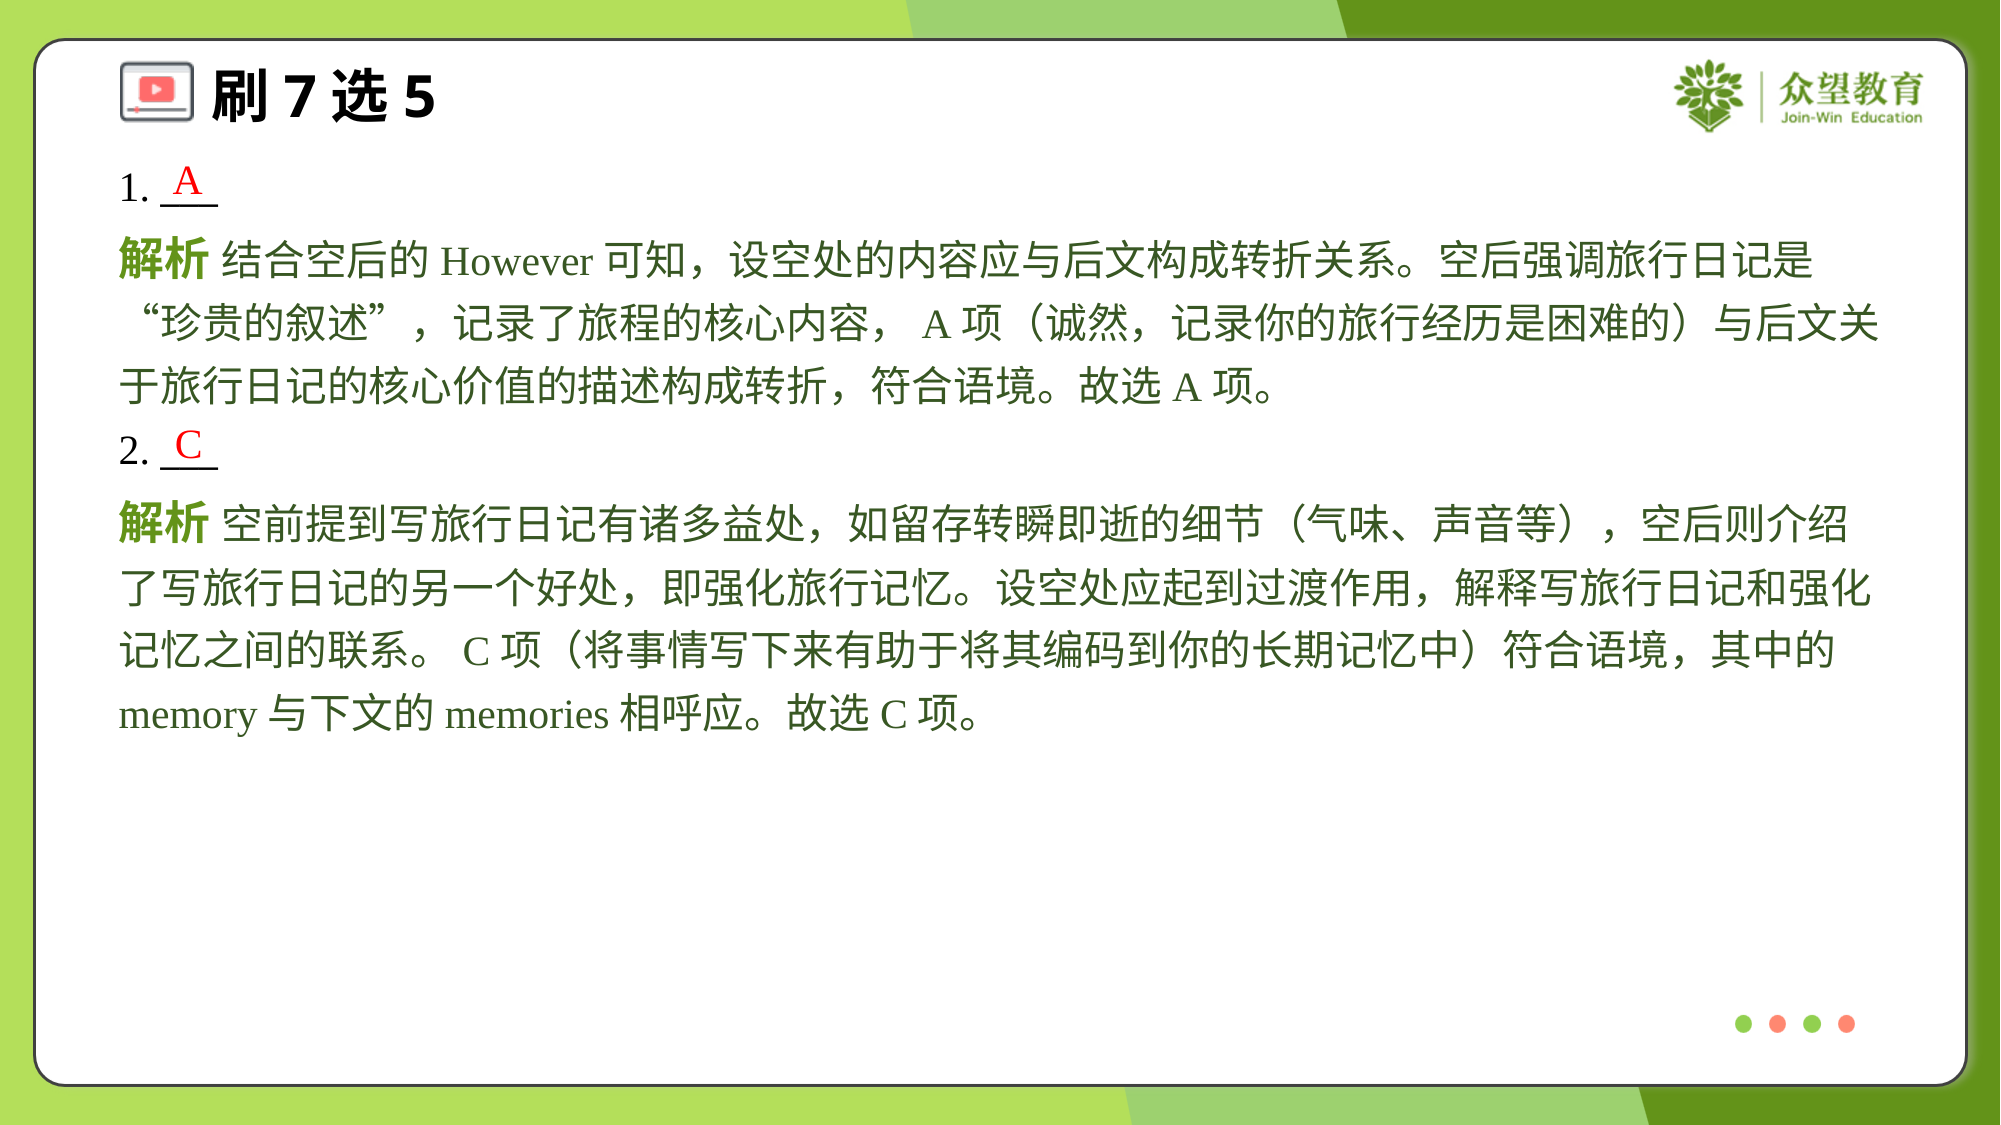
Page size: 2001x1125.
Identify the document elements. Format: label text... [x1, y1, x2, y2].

picture [0, 0, 2000, 1125]
text_box 解析 结合空后的However可知，设空处的内容应与后文构成转折关系。空后强调旅行日记是“珍贵的叙述”，记录了旅程的核心内容，A项（诚然，记录你的旅行经历是困难的）与后文关于旅行日记的核心价值的描述构成转折，符合语境。故选A项。 [118, 215, 1883, 405]
text_box A [167, 140, 208, 199]
text_box C [170, 404, 208, 463]
text_box 1. ___ [118, 146, 1883, 204]
text_box 2. ___ [118, 410, 1883, 468]
text_box 解析 空前提到写旅行日记有诸多益处，如留存转瞬即逝的细节（气味、声音等），空后则介绍了写旅行日记的另一个好处，即强化旅行记忆。设空处应起到过渡作用，解释写旅行日记和强化记忆之间的联系。C项（将事情写下来有助于将其编码到你的长期记忆中）符合语境，其中的memory与下文的memories相呼应。故选C项。 [118, 480, 1883, 732]
